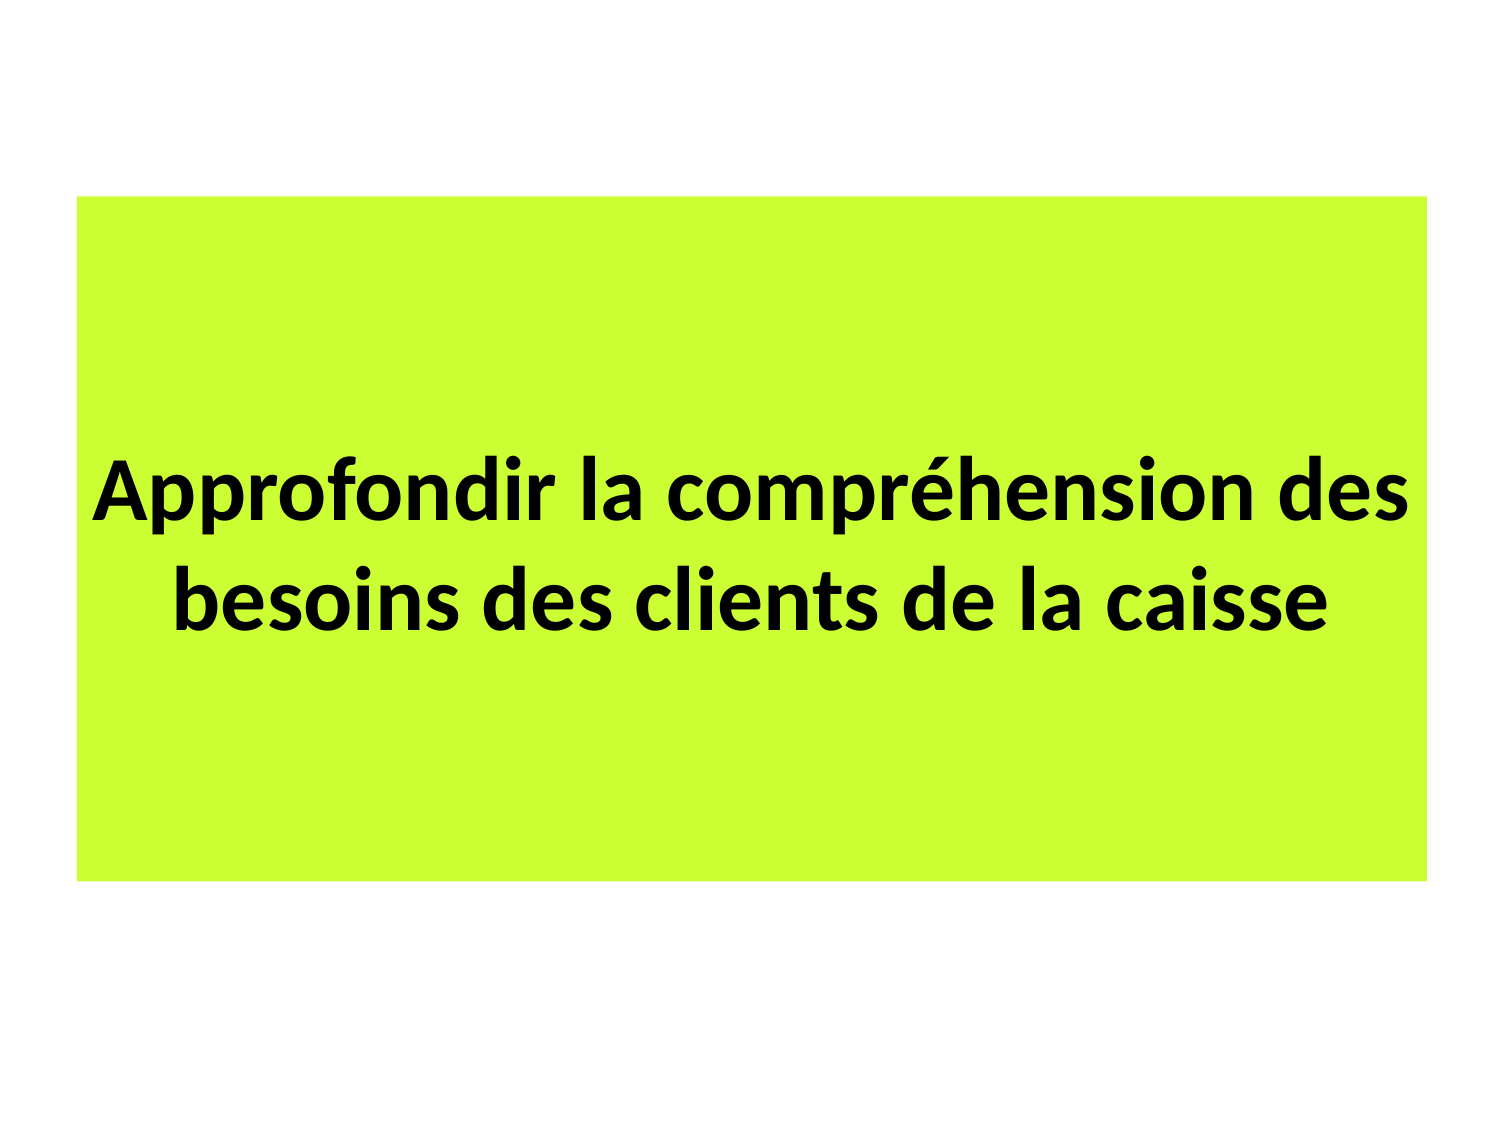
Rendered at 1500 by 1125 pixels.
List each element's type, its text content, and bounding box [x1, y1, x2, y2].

title Approfondir la compréhension des besoins des clients de la caisse [76, 196, 1427, 882]
